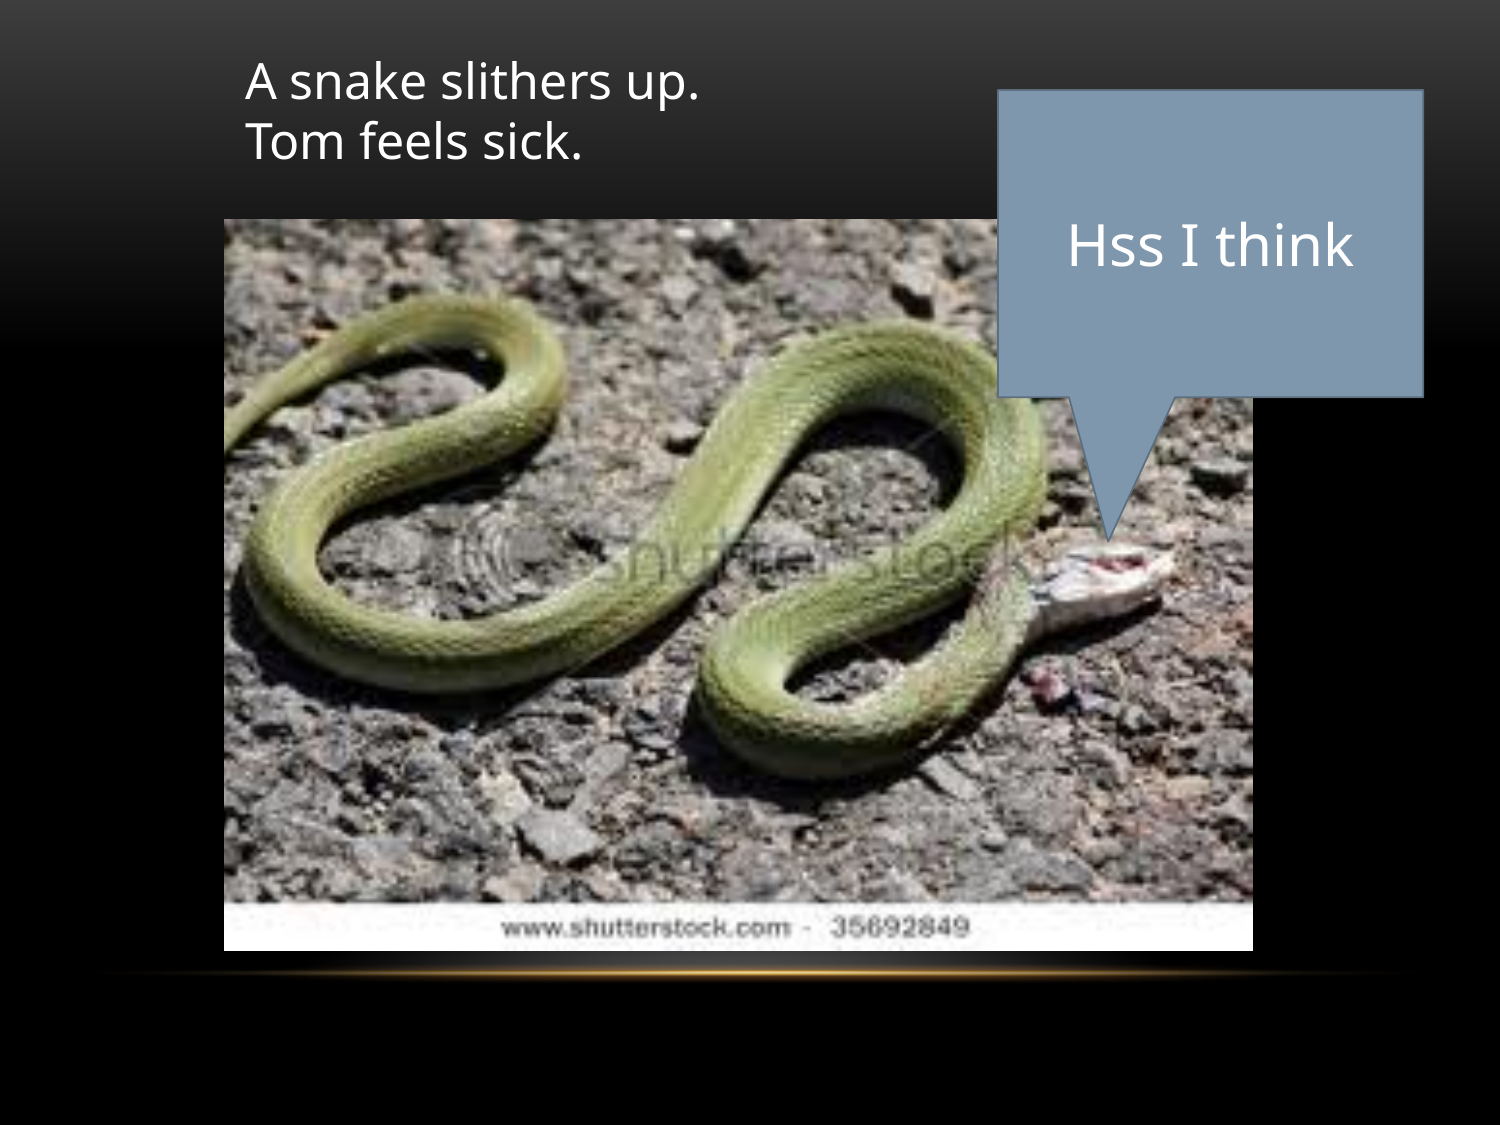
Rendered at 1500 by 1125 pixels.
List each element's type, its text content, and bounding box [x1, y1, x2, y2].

text_box Hss I think [997, 89, 1425, 399]
text_box A snake slithers up. Tom feels sick. [230, 42, 1069, 178]
picture [0, 0, 1500, 1125]
